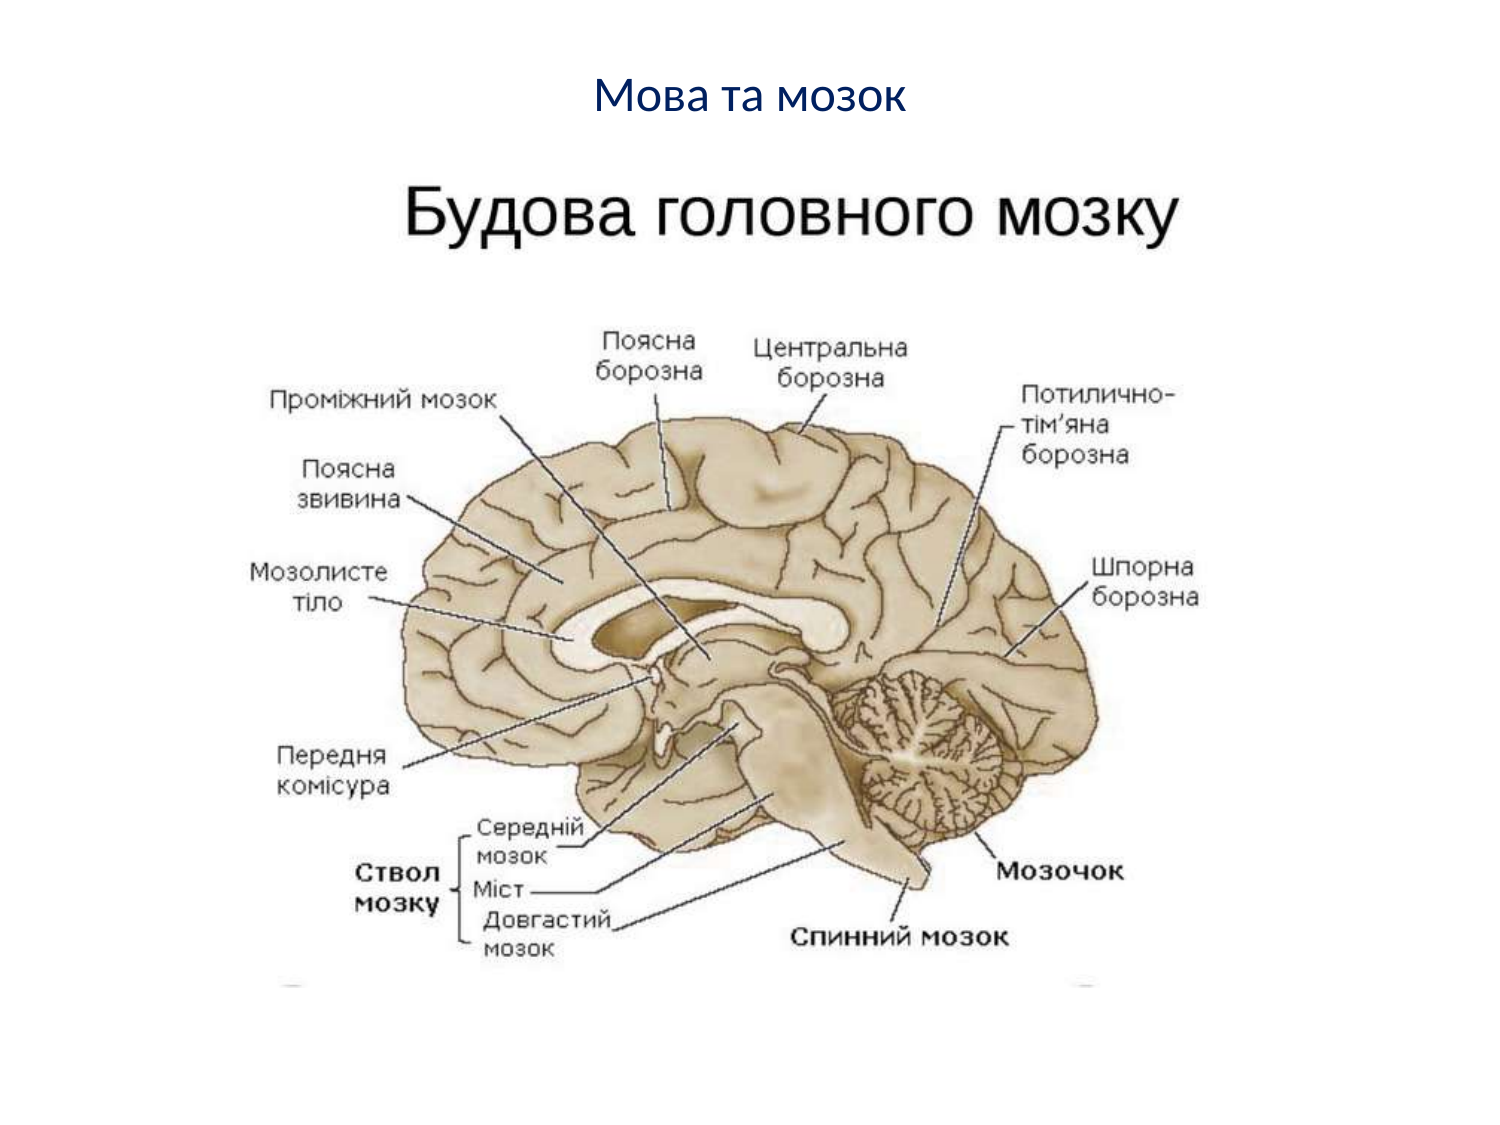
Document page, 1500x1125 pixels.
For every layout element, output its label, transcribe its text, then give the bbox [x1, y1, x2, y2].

list [75, 149, 1425, 1005]
title Мова та мозок [75, 45, 1425, 138]
picture [135, 136, 1282, 988]
